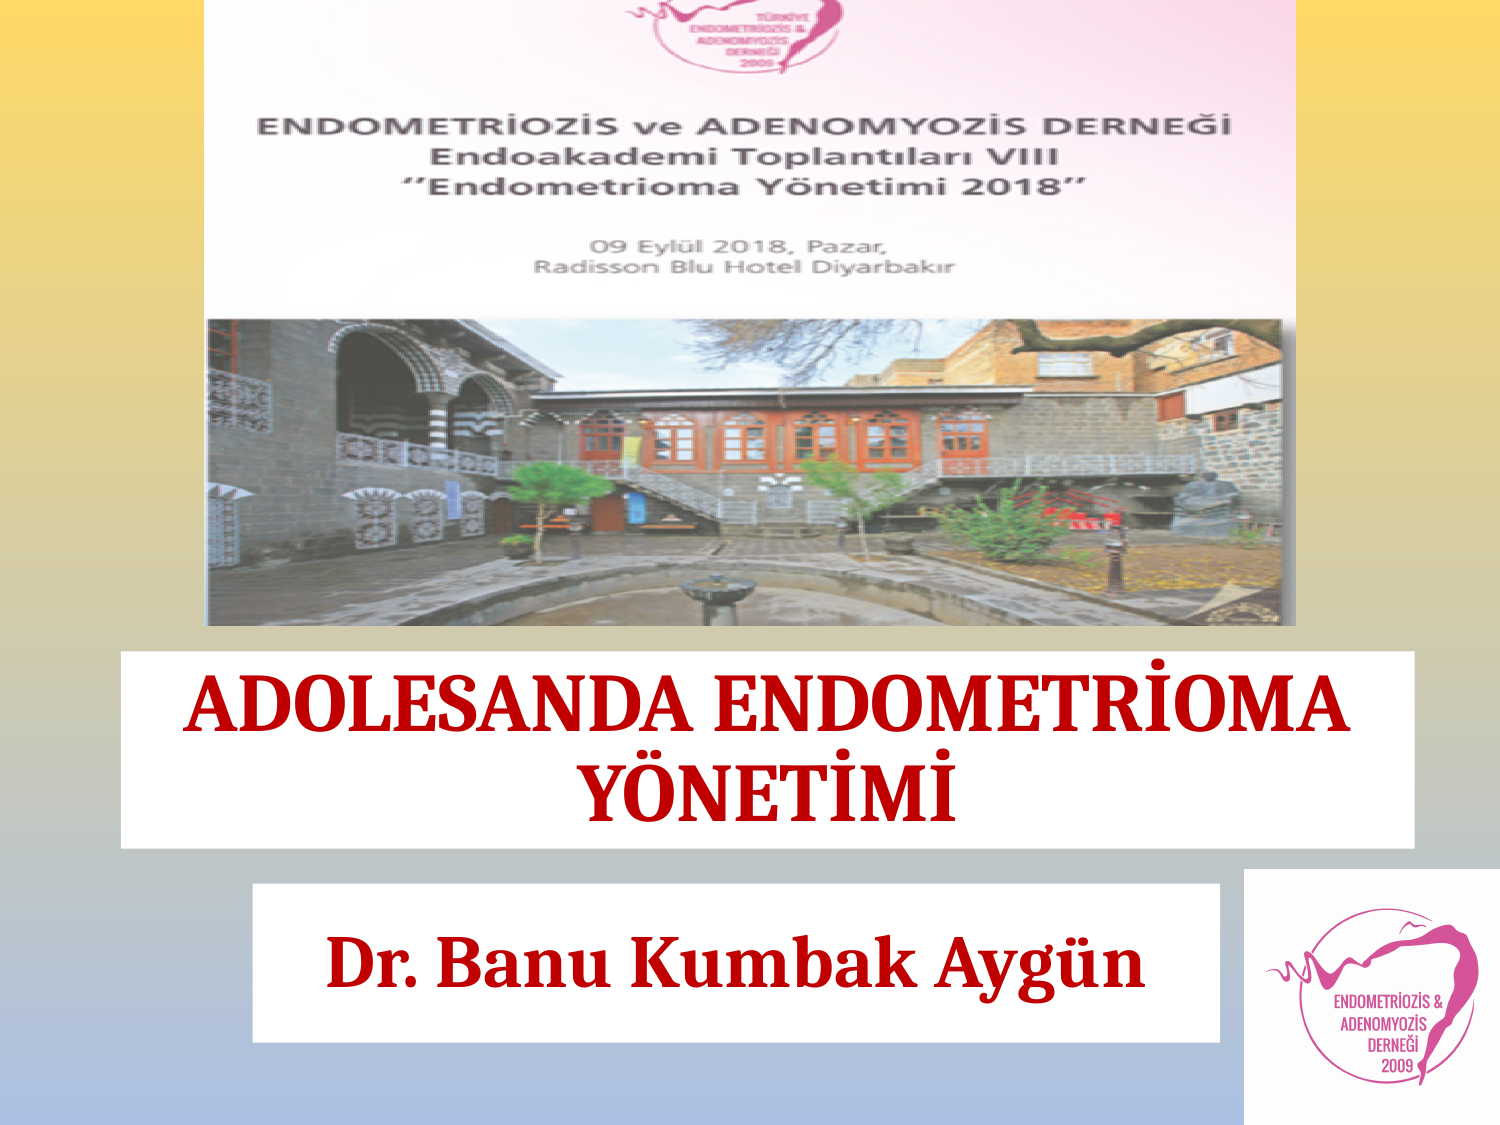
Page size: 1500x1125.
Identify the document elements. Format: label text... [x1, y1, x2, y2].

picture [1244, 869, 1500, 1125]
title ADOLESANDA ENDOMETRİOMA YÖNETİMİ [120, 651, 1415, 849]
text_box Dr. Banu Kumbak Aygün [252, 883, 1221, 1043]
picture [204, 0, 1296, 626]
